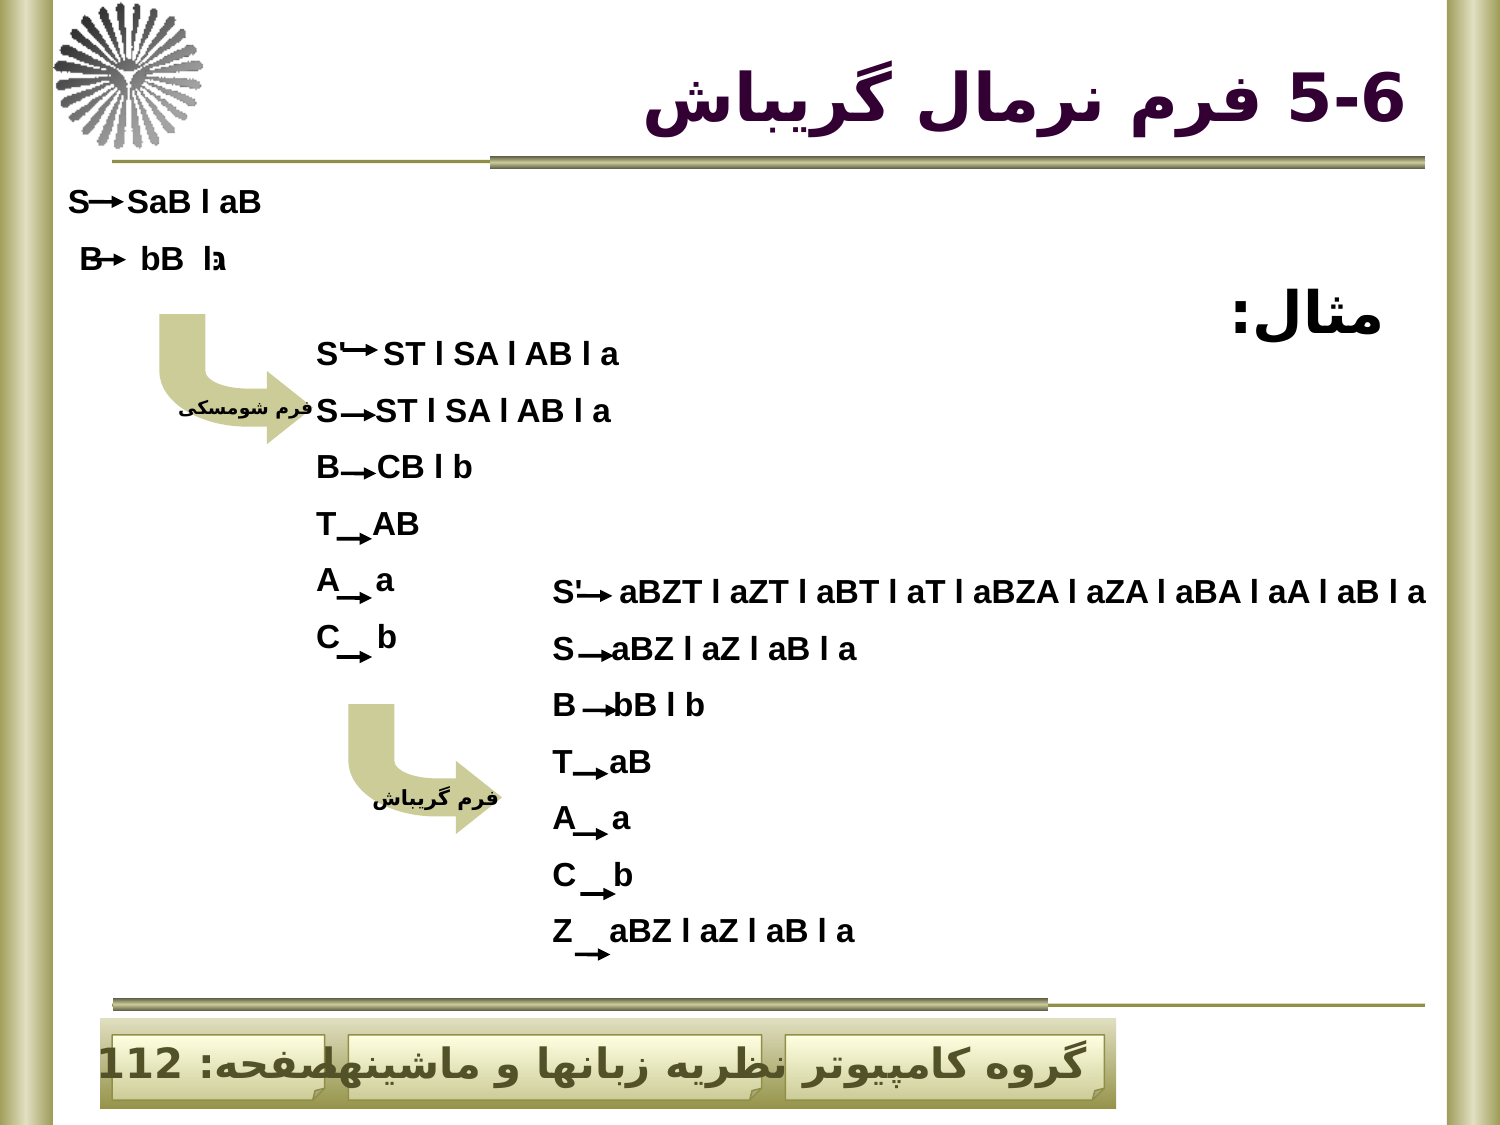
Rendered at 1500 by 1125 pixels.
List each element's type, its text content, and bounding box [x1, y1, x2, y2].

title 5-6 فرم نرمال گریباش [147, 42, 1423, 147]
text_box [52, 172, 1500, 979]
